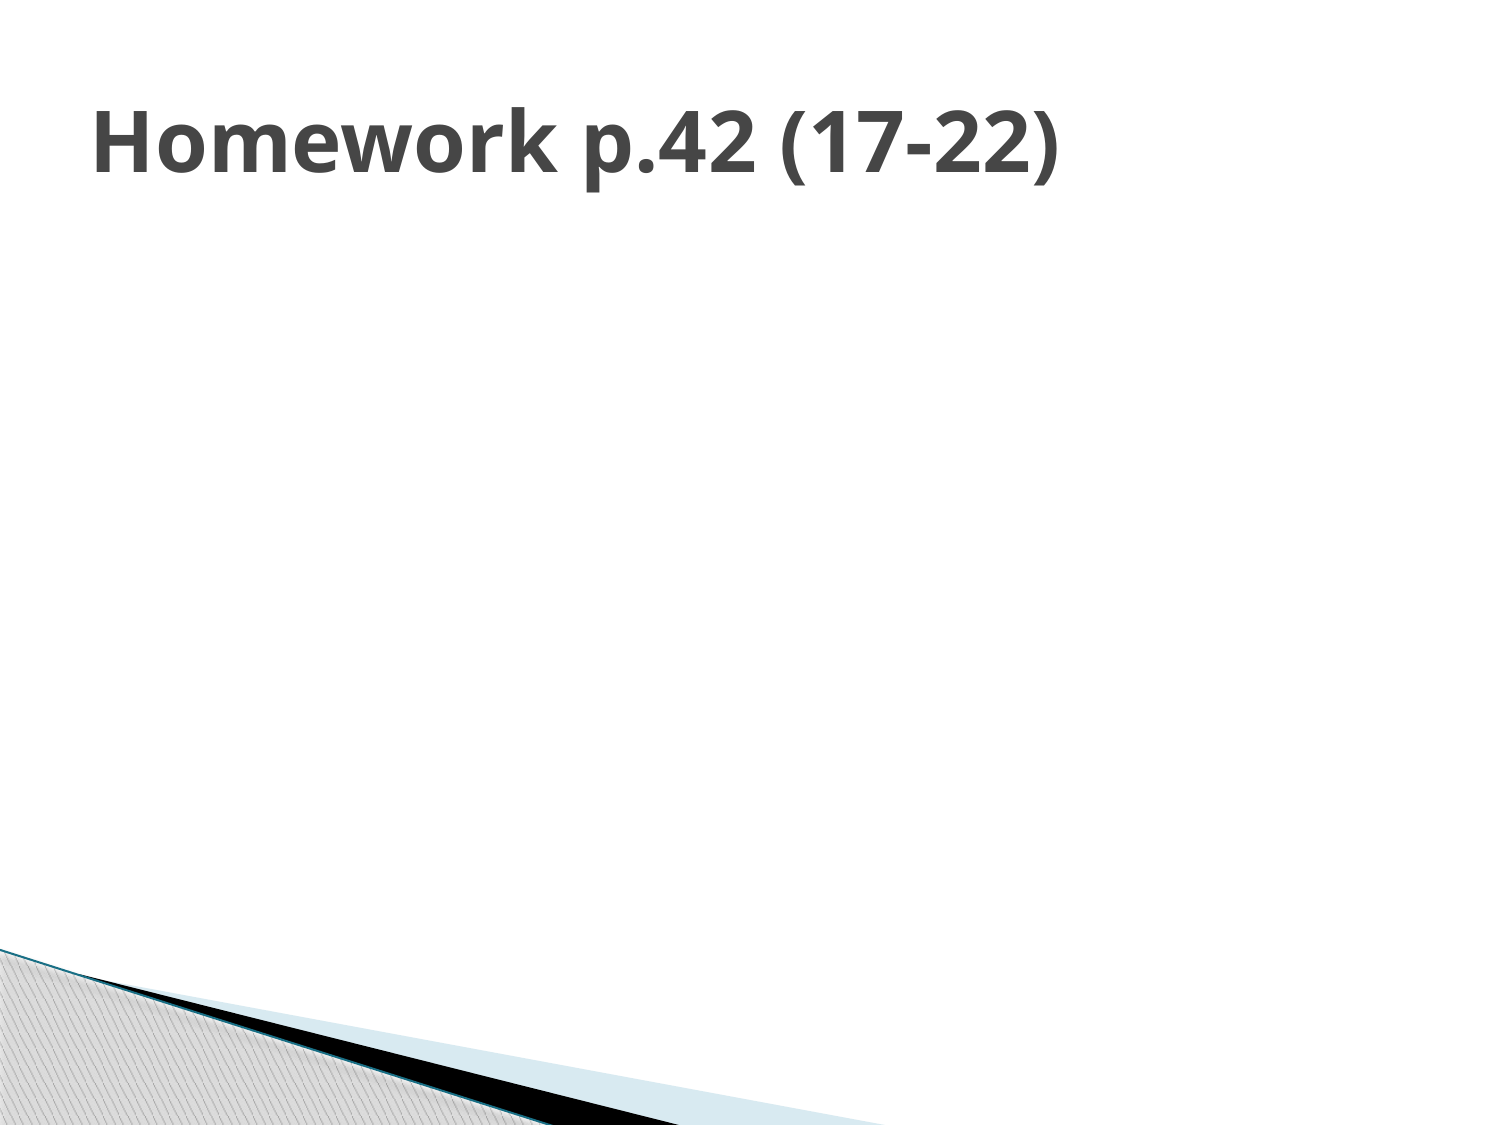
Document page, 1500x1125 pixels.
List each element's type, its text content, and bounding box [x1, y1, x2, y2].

title Homework p.42 (17-22) [75, 45, 1425, 233]
